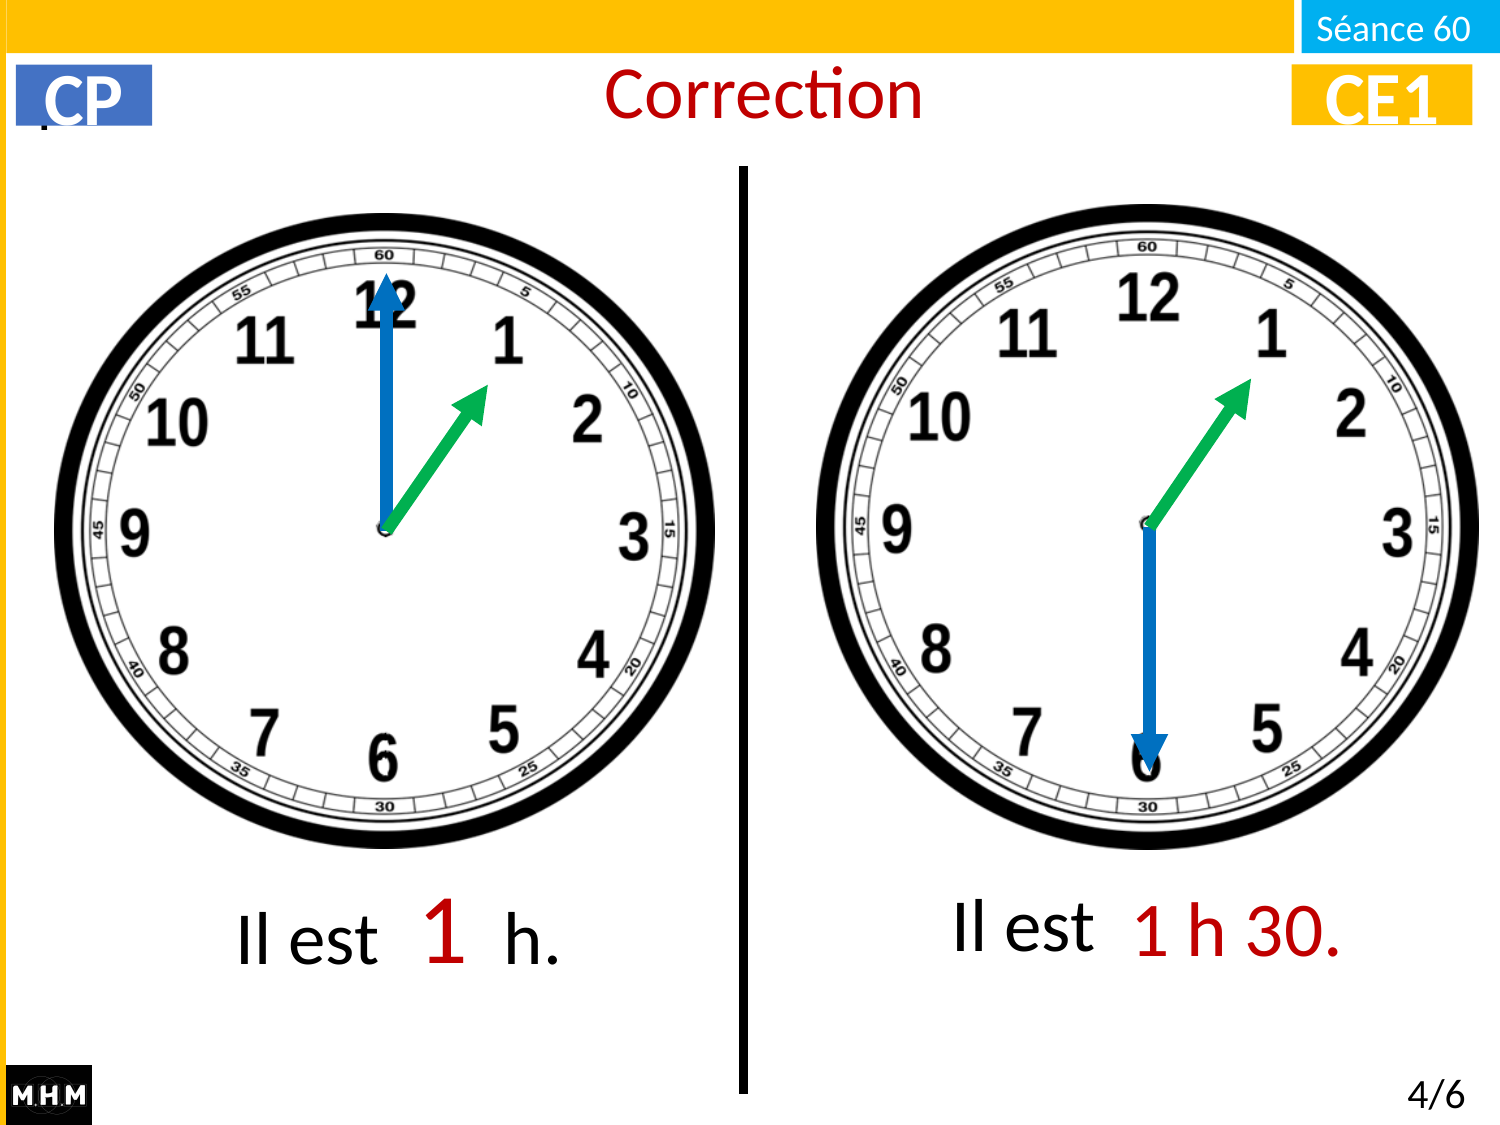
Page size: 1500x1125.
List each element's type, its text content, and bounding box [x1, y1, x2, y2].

text_box 1 h 30. [1099, 881, 1374, 981]
text_box CE1 [1291, 63, 1474, 126]
picture [6, 1065, 92, 1125]
text_box Il est . . . H [936, 877, 1327, 977]
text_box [54, 213, 715, 849]
text_box Il est . . . h. [220, 890, 611, 990]
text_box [816, 204, 1479, 850]
list 4/6 [1373, 1064, 1500, 1125]
title Correction [589, 45, 1500, 145]
text_box 1 [393, 881, 492, 981]
text_box CP [15, 64, 153, 127]
